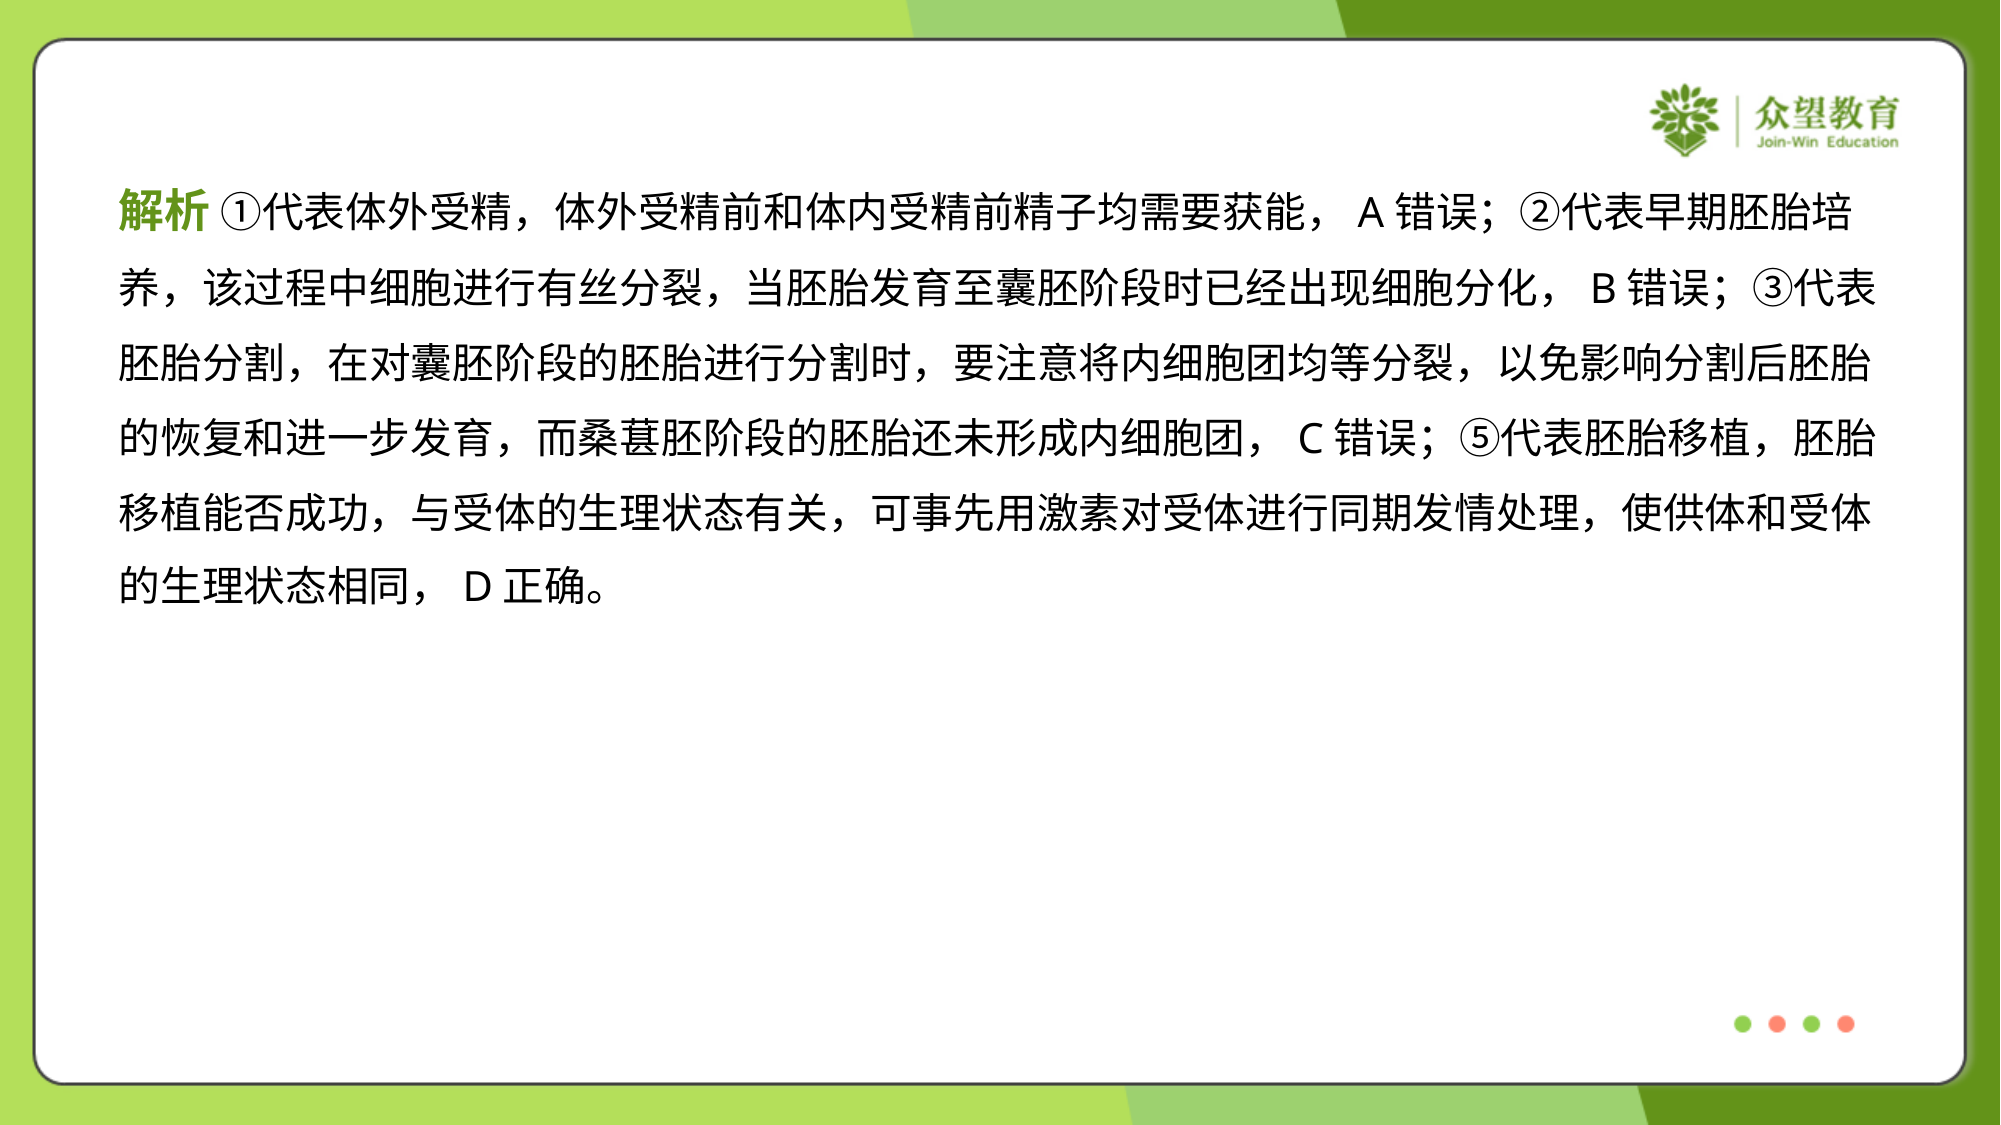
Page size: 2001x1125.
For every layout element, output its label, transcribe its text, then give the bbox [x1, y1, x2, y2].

picture [0, 0, 2000, 1125]
text_box 解析 ①代表体外受精，体外受精前和体内受精前精子均需要获能，A错误；②代表早期胚胎培 养，该过程中细胞进行有丝分裂，当胚胎发育至囊胚阶段时已经出现细胞分化，B错误；③代表 胚胎分割，在对囊胚阶段的胚胎进行分割时，要注意将内细胞团均等分裂，以免影响分割后胚胎 的恢复和进一步发育，而桑葚胚阶段的胚胎还未形成内细胞团，C错误；⑤代表胚胎移植，胚胎 移植能否成功，与受体的生理状态有关，可事先用激素对受体进行同期发情处理，使供体和受体 的生理状态相同，D正确。 [118, 159, 1883, 602]
